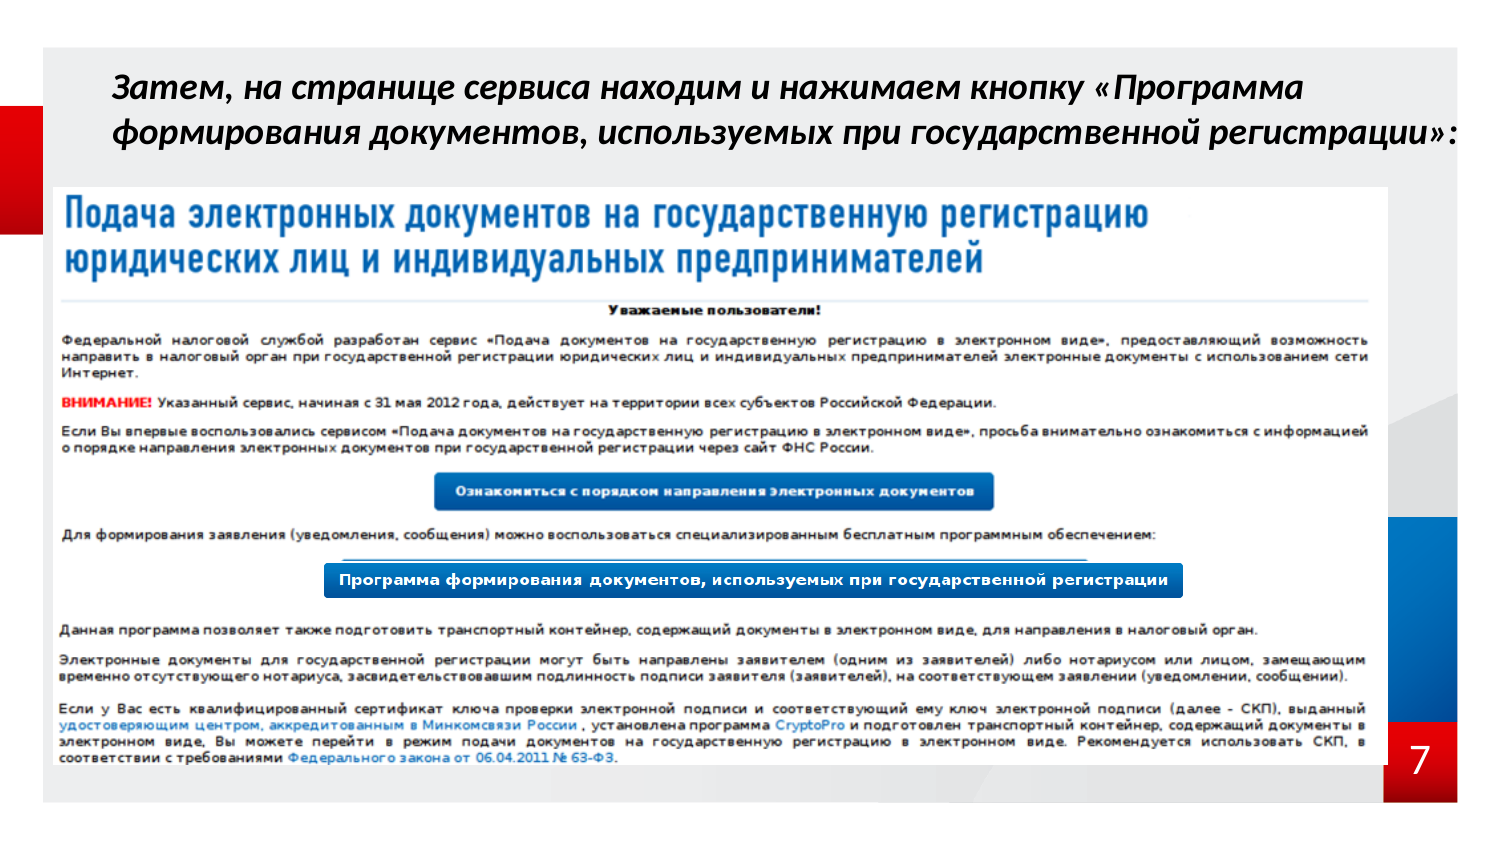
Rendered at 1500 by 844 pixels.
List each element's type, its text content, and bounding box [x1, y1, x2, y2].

text_box Затем, на странице сервиса находим и нажимаем кнопку «Программа формирования документов, используемых при государственной регистрации»: [51, 55, 1483, 139]
picture [0, 0, 1500, 844]
slide_number 7 [1378, 721, 1462, 806]
